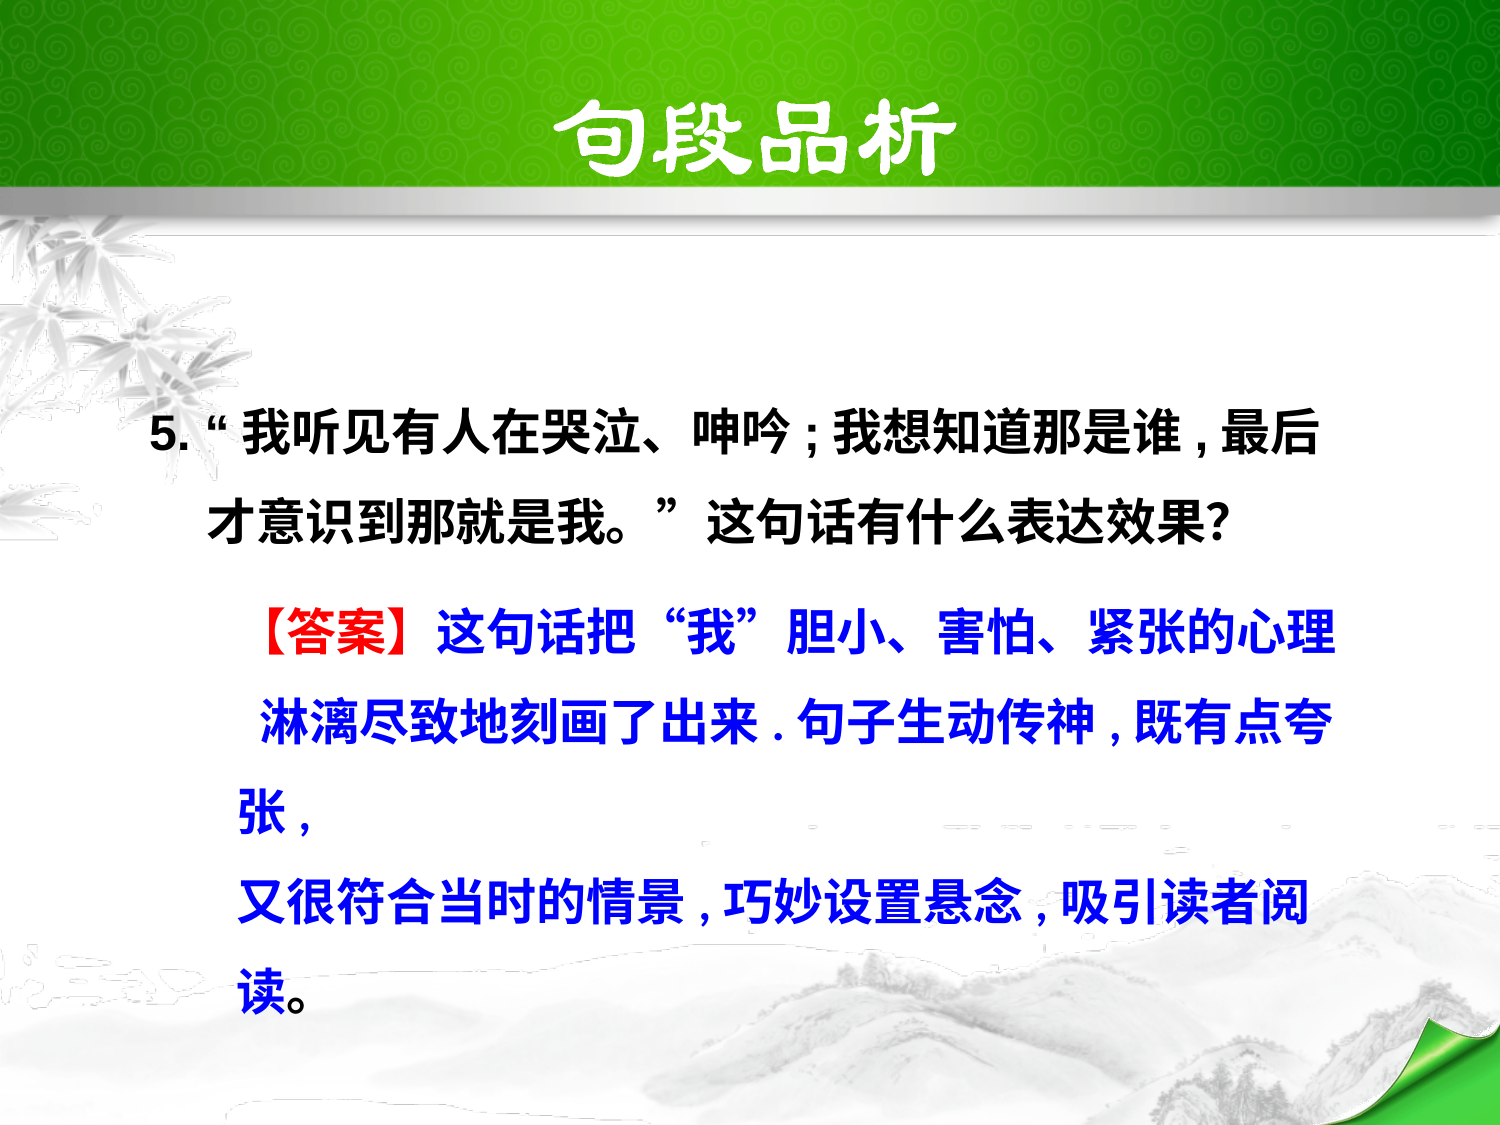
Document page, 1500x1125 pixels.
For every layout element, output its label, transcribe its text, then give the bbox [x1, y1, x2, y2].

text_box 【答案】这句话把“我”胆小、害怕、紧张的心理 淋漓尽致地刻画了出来.句子生动传神,既有点夸张, 又很符合当时的情景,巧妙设置悬念,吸引读者阅读。 [221, 579, 1382, 777]
picture [0, 779, 1500, 1125]
picture [0, 0, 1500, 570]
